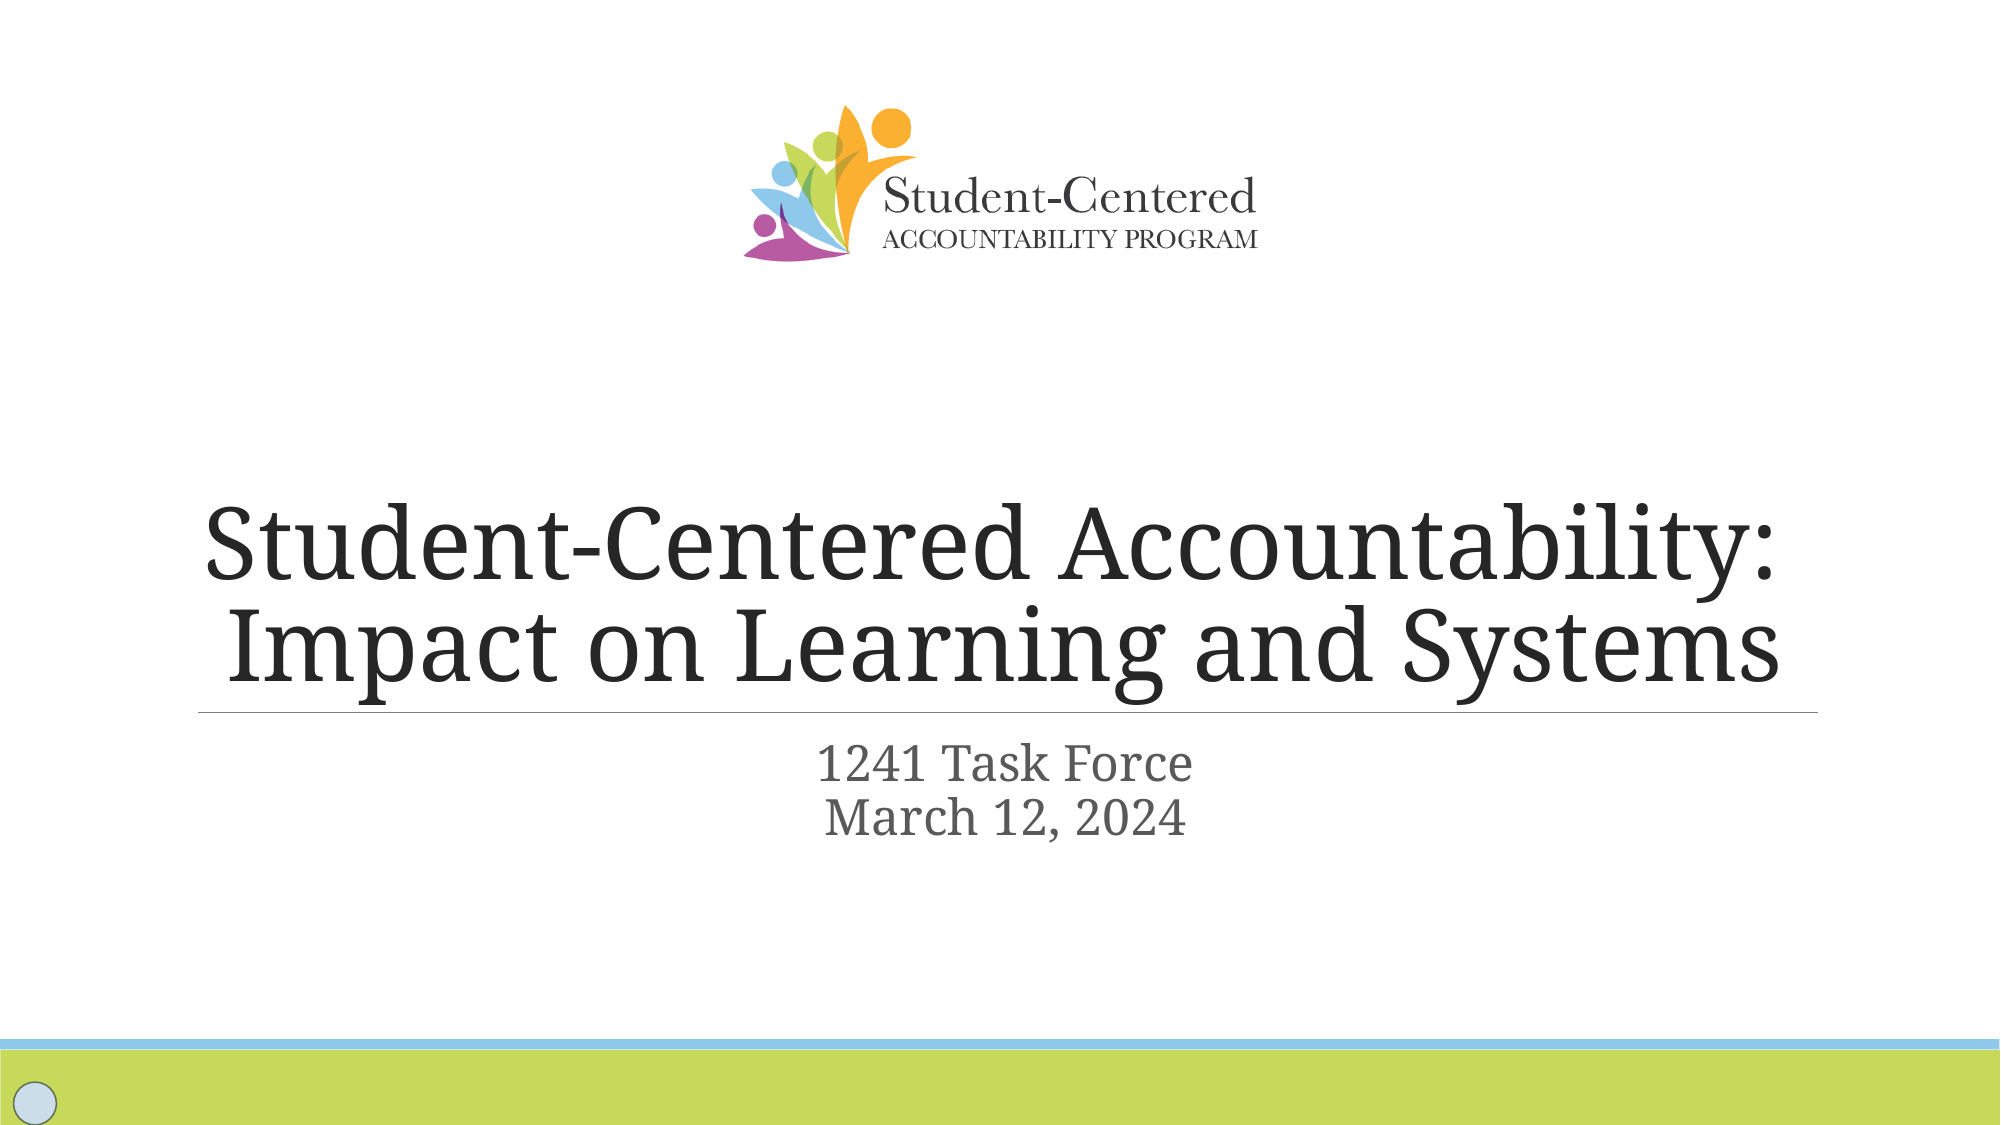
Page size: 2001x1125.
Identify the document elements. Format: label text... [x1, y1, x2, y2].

subtitle 1241 Task Force March 12, 2024 [180, 730, 1831, 919]
title Student-Centered Accountability: Impact on Learning and Systems [180, 124, 1830, 710]
text_box [13, 1082, 57, 1125]
picture [707, 79, 1293, 124]
